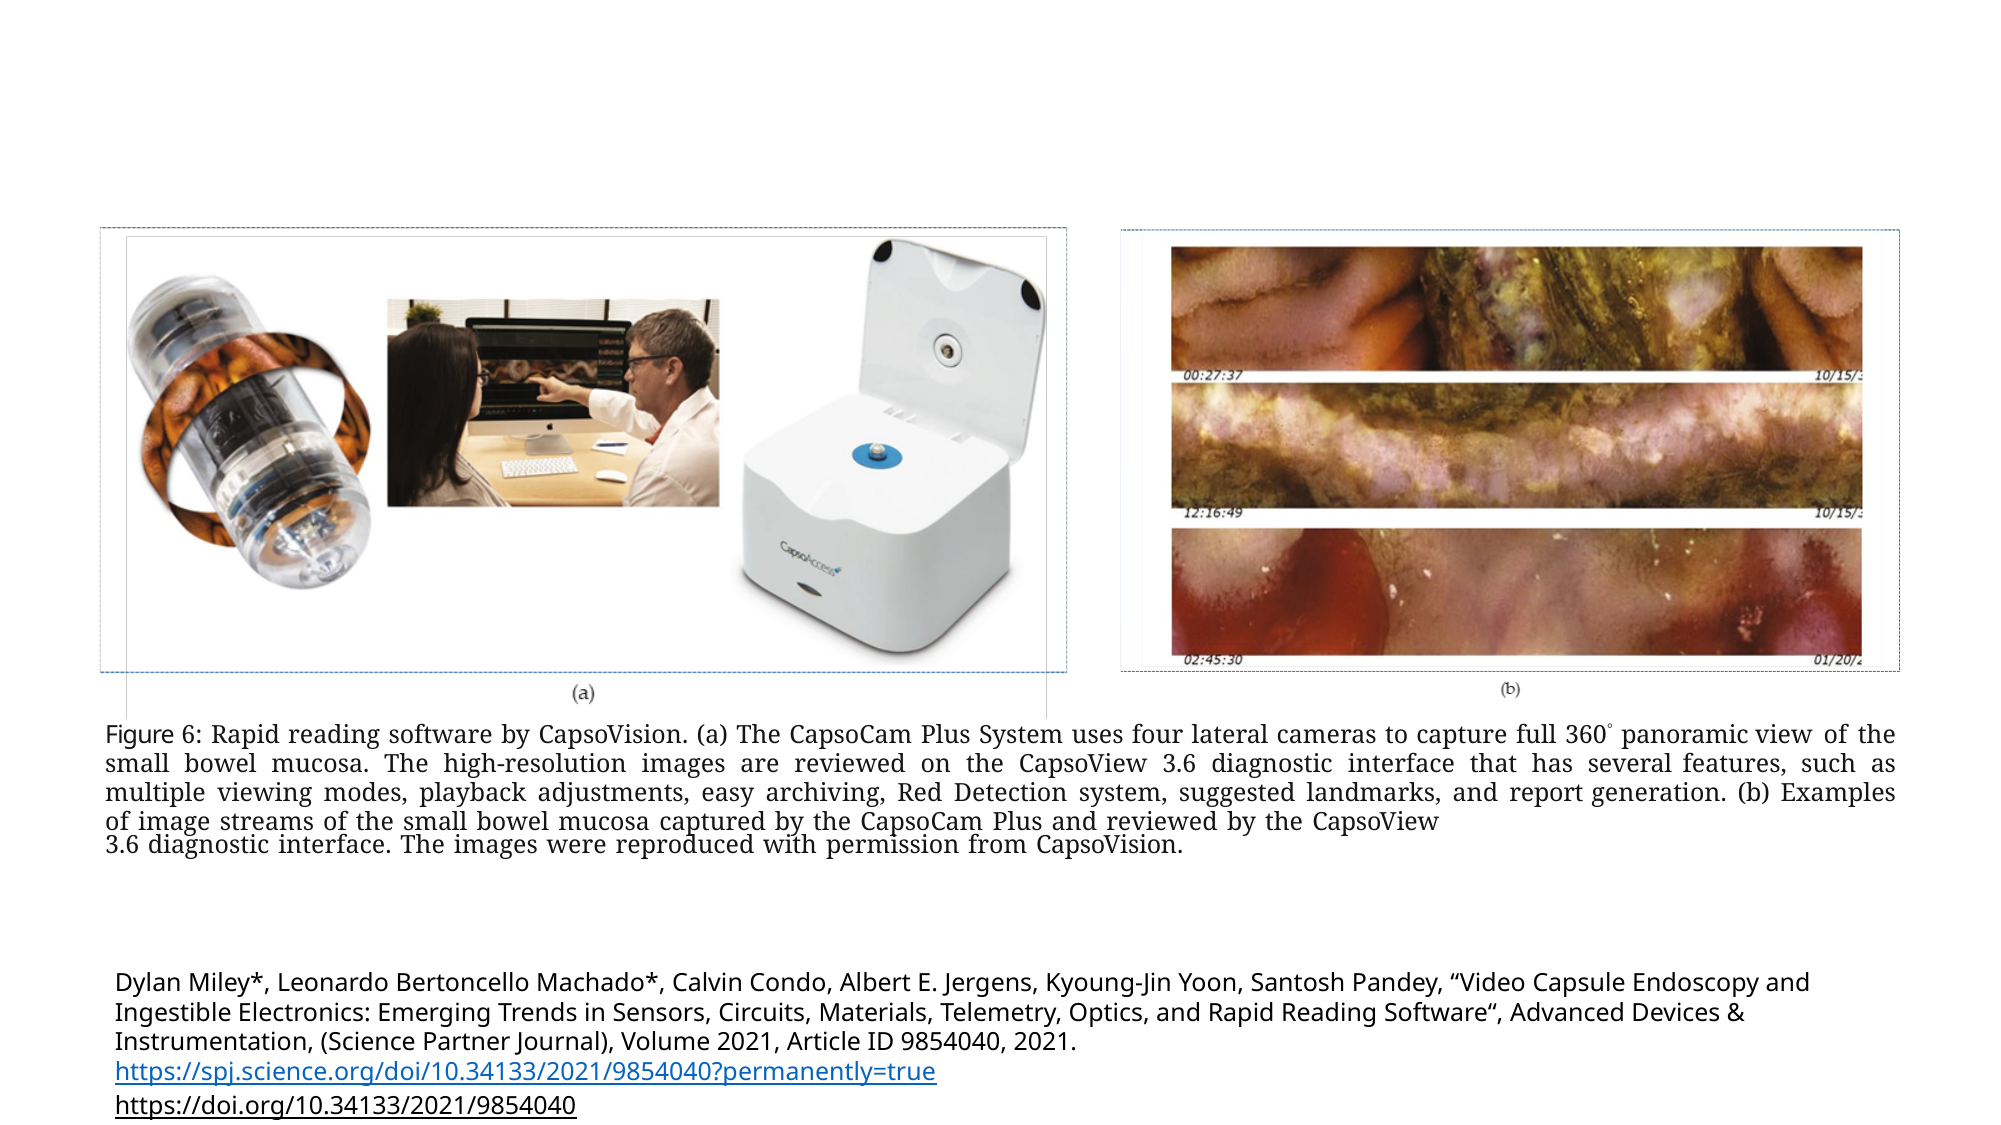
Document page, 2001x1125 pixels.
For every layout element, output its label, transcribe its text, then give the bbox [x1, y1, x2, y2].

text_box Figure 6: Rapid reading software by CapsoVision. (a) The CapsoCam Plus System uses four lateral cameras to capture full 360° panoramic view of the small bowel mucosa. The high-resolution images are reviewed on the CapsoView 3.6 diagnostic interface that has several features, such as multiple viewing modes, playback adjustments, easy archiving, Red Detection system, suggested landmarks, and report generation. (b) Examples of image streams of the small bowel mucosa captured by the CapsoCam Plus and reviewed by the CapsoView 3.6 diagnostic interface. The images were reproduced with permission from CapsoVision. [98, 718, 1901, 859]
picture [1120, 227, 1900, 708]
picture [99, 227, 1068, 719]
text_box Dylan Miley*, Leonardo Bertoncello Machado*, Calvin Condo, Albert E. Jergens, Kyoung-Jin Yoon, Santosh Pandey, “Video Capsule Endoscopy and Ingestible Electronics: Emerging Trends in Sensors, Circuits, Materials, Telemetry, Optics, and Rapid Reading Software“, Advanced Devices & Instrumentation, (Science Partner Journal), Volume 2021, Article ID 9854040, 2021. https://spj.science.org/doi/10.34133/2021/9854040?permanently=true https://doi.org/10.34133/2021/9854040 [99, 958, 1898, 1125]
